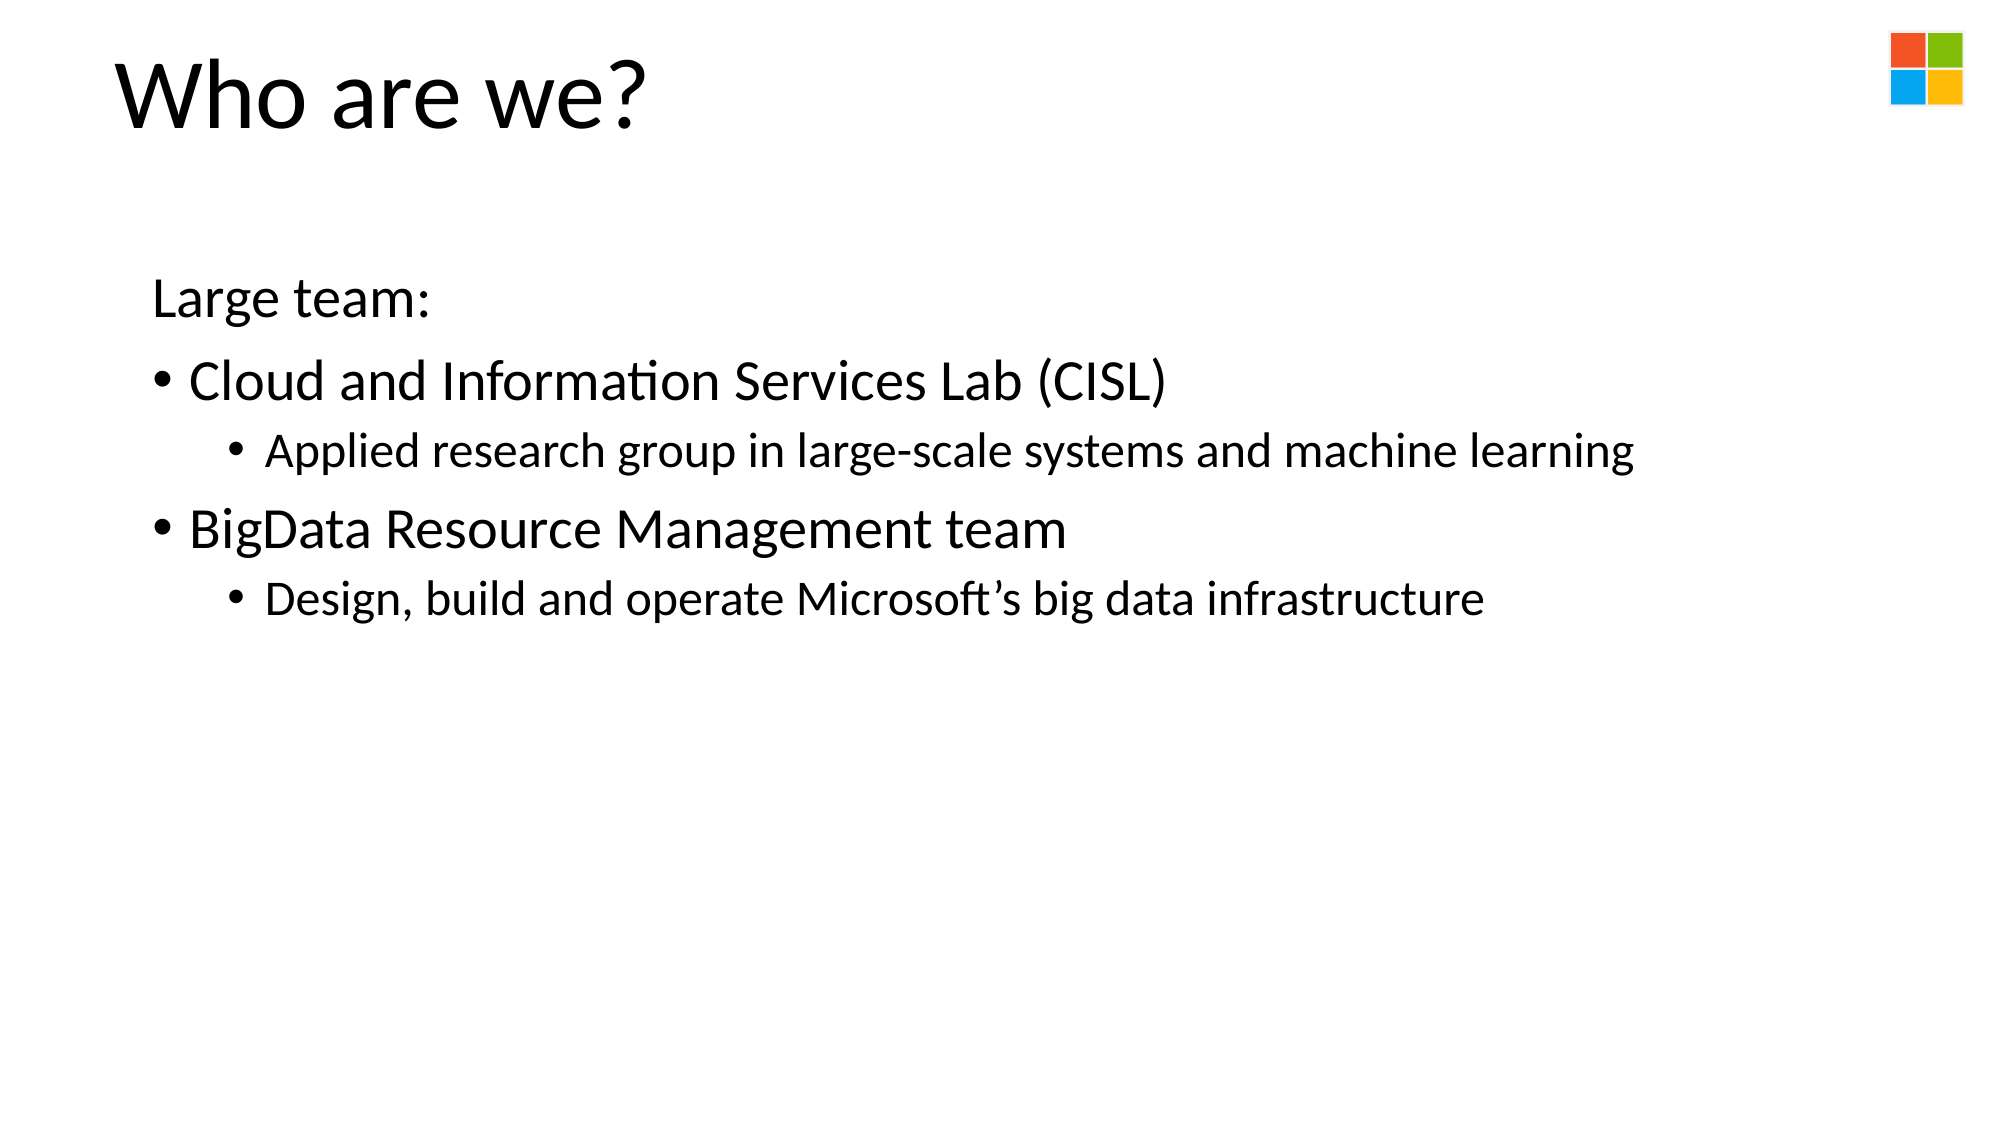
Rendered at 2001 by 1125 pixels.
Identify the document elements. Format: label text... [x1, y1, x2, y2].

list Large team: Cloud and Information Services Lab (CISL) Applied research group in large-scale systems and machine learning BigData Resource Management team Design, build and operate Microsoft’s big data infrastructure [137, 259, 1735, 996]
title Who are we? [99, 22, 1825, 171]
picture [1888, 30, 1965, 107]
